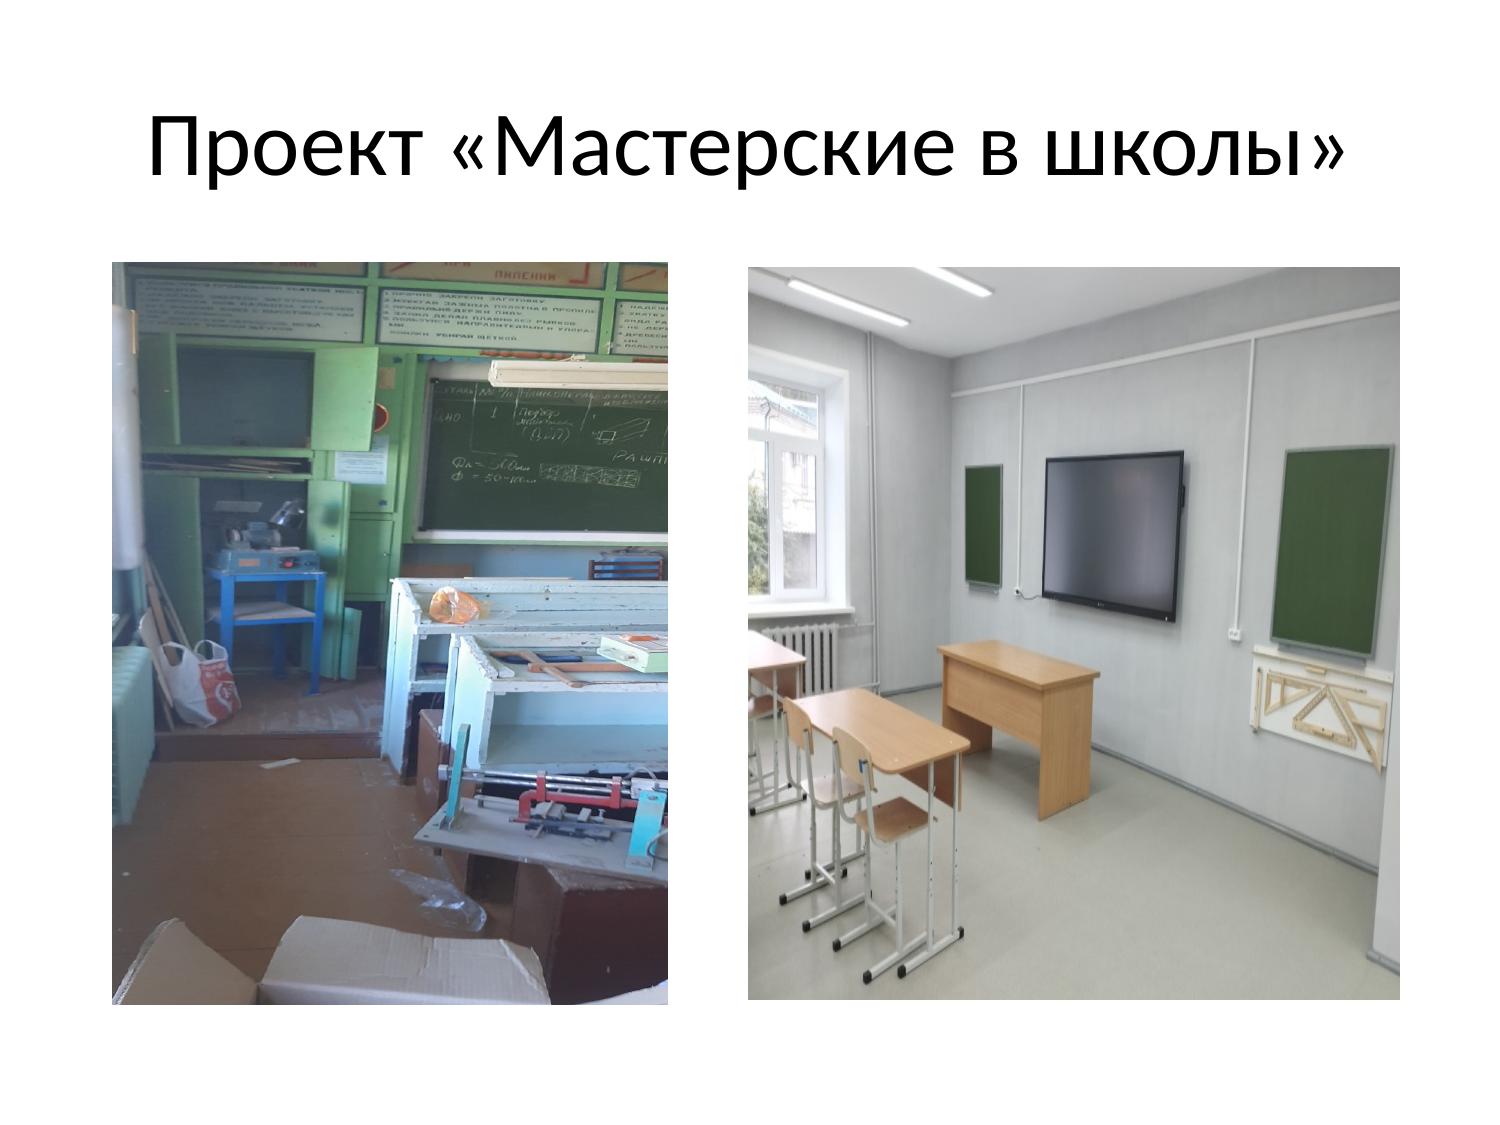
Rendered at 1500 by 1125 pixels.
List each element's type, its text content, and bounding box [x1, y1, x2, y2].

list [747, 266, 1400, 1000]
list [111, 262, 668, 1006]
title Проект «Мастерские в школы» [75, 45, 1425, 233]
